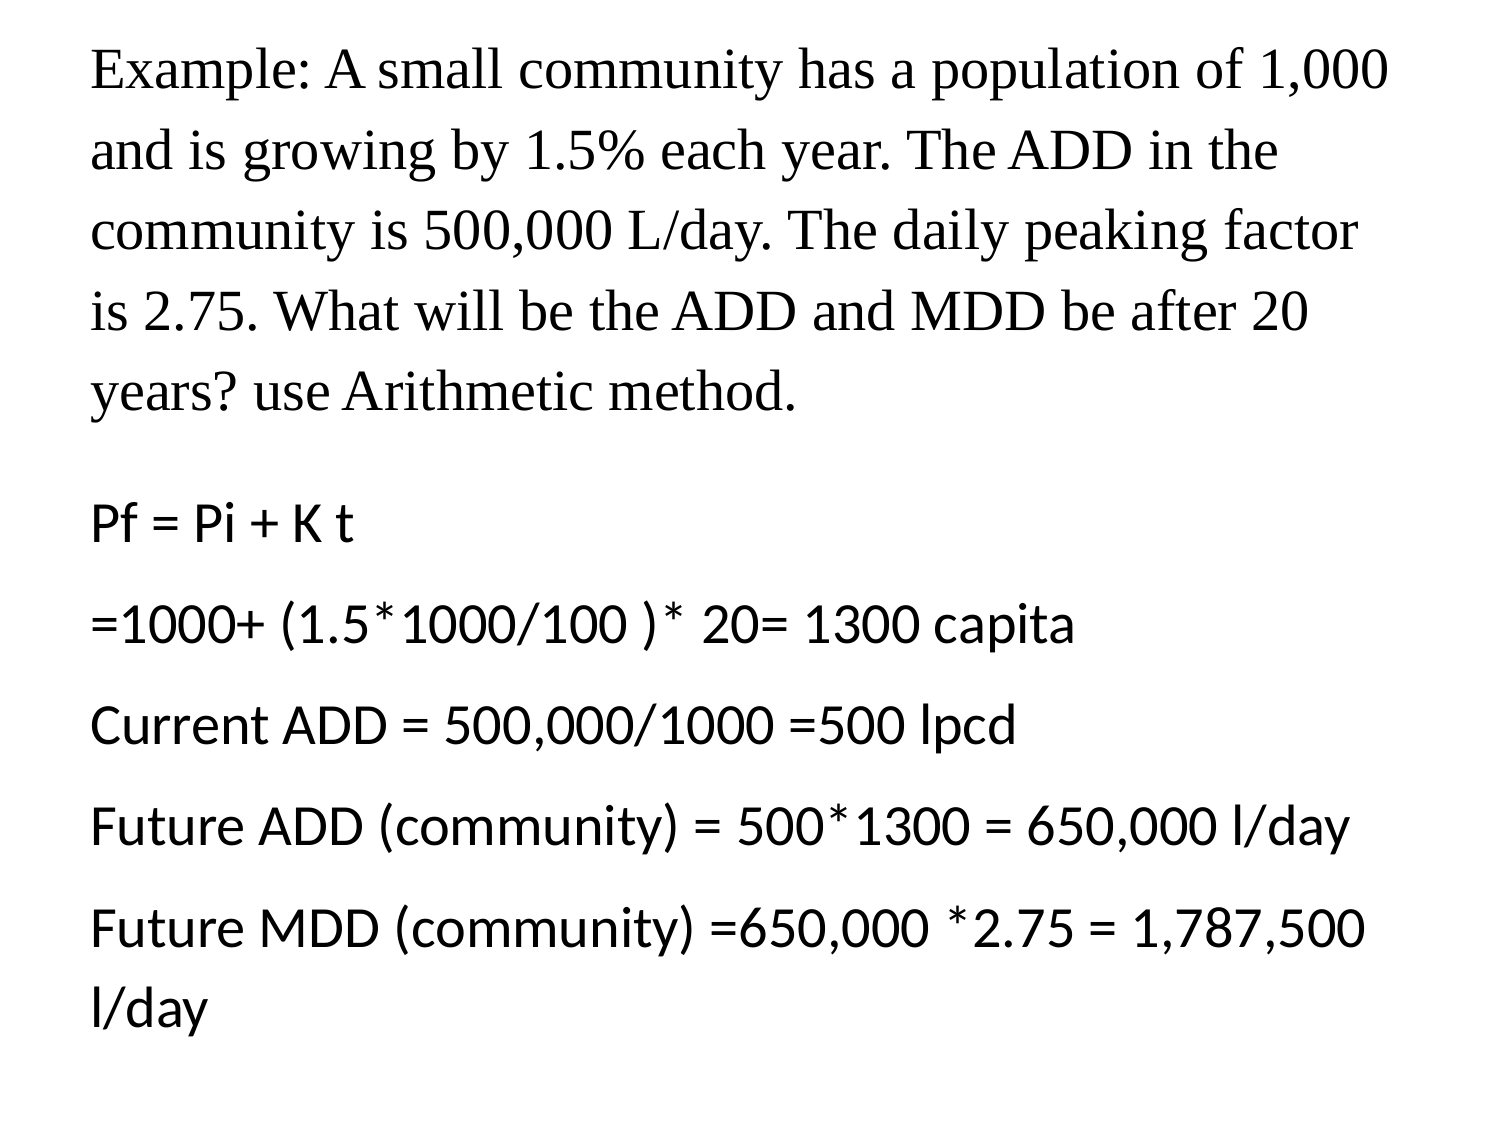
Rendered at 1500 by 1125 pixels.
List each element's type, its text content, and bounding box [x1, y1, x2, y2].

text_box Pf = Pi + K t =1000+ (1.5*1000/100 )* 20= 1300 capita Current ADD = 500,000/1000 =500 lpcd Future ADD (community) = 500*1300 = 650,000 l/day Future MDD (community) =650,000 *2.75 = 1,787,500 l/day [75, 499, 1450, 1013]
title Example: A small community has a population of 1,000 and is growing by 1.5% each year. The ADD in the community is 500,000 L/day. The daily peaking factor is 2.75. What will be the ADD and MDD be after 20 years? use Arithmetic method. [75, 75, 1425, 438]
